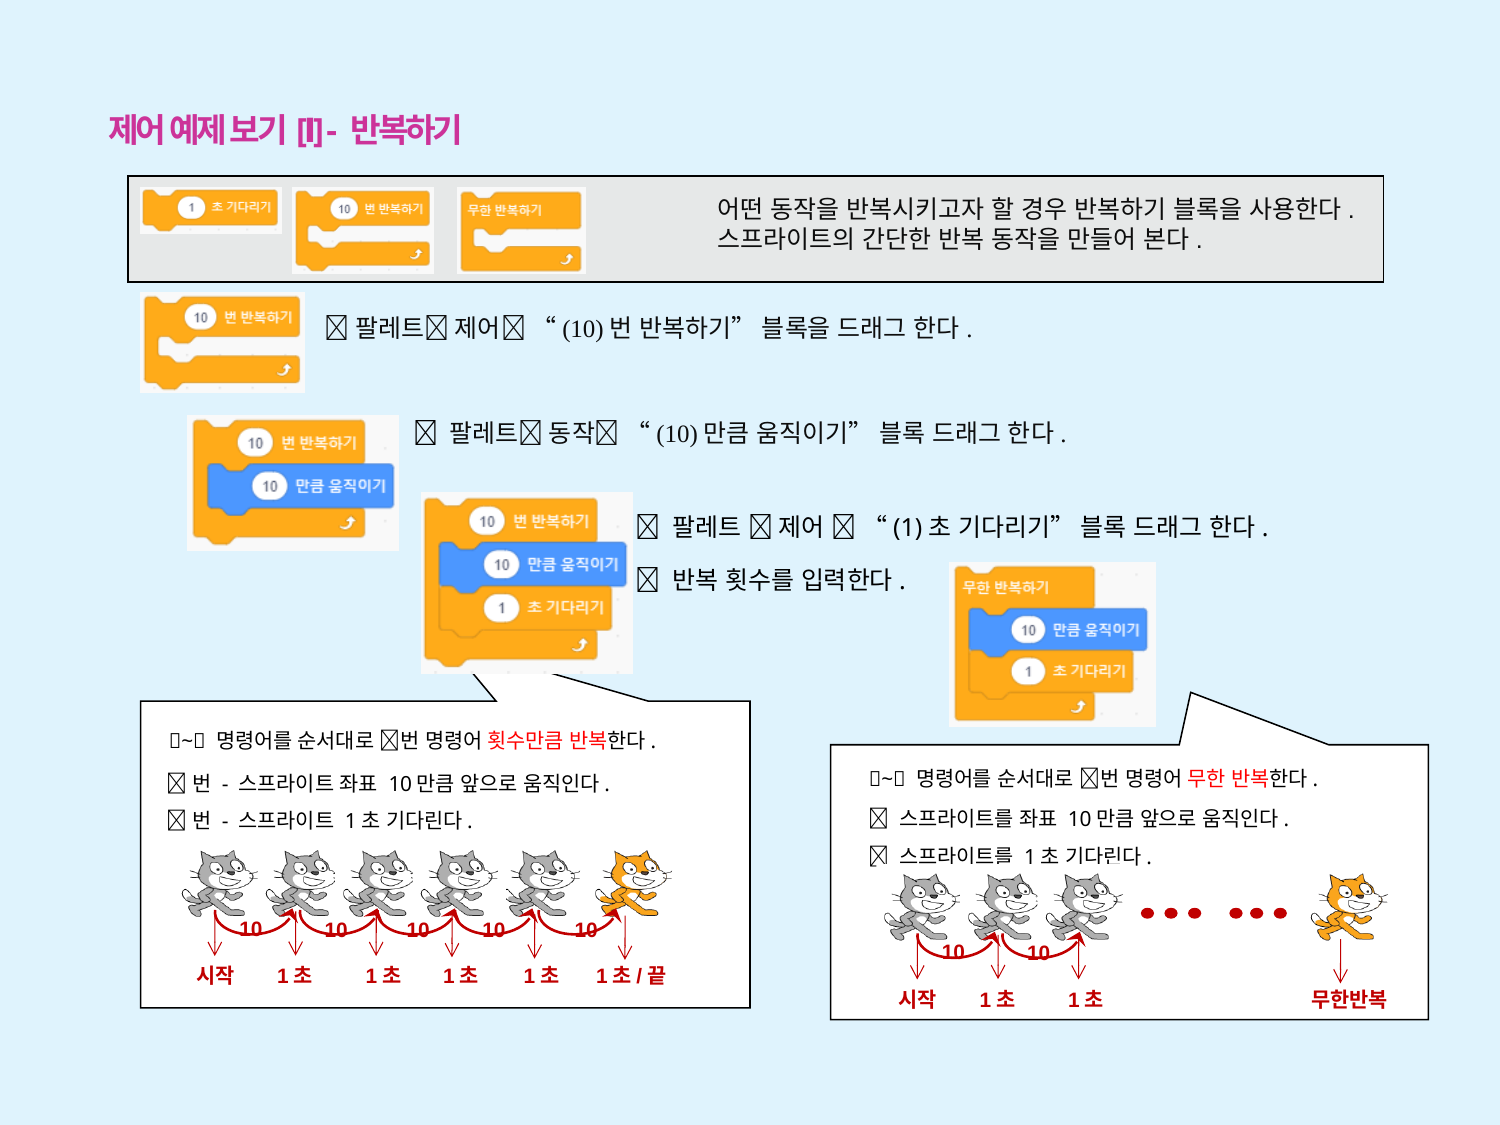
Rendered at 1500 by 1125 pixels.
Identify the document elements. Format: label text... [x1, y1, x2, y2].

picture [128, 176, 1383, 282]
text_box [540, 921, 559, 933]
text_box 1초 [428, 955, 495, 996]
text_box 10 [309, 921, 375, 949]
picture [949, 562, 1156, 727]
text_box 1초 [1053, 979, 1120, 1019]
text_box 10 [1012, 944, 1078, 973]
text_box 10 [559, 921, 624, 950]
text_box 10 [467, 921, 534, 950]
text_box [1273, 907, 1287, 919]
picture [1302, 864, 1396, 944]
text_box 1초/끝 [581, 955, 704, 996]
text_box 1초 [964, 979, 1032, 1019]
text_box [919, 944, 927, 952]
text_box [829, 690, 1430, 1021]
text_box [1164, 907, 1178, 919]
text_box [1250, 907, 1264, 919]
picture [876, 864, 1131, 944]
text_box [1004, 944, 1012, 952]
text_box [459, 921, 467, 930]
text_box 번 - 스프라이트 좌표 10만큼 앞으로 움직인다. 번 - 스프라이트 1초 기다린다. [151, 750, 650, 840]
text_box 10 [224, 921, 292, 948]
text_box [1140, 907, 1155, 919]
text_box [302, 921, 309, 928]
text_box 무한반복 [1296, 979, 1429, 1019]
text_box 시작 [181, 955, 259, 996]
text_box  스프라이트를 좌표 10만큼 앞으로 움직인다.  스프라이트를 1초 기다린다. [854, 786, 1342, 876]
picture [140, 292, 305, 394]
text_box 1초 [262, 955, 329, 996]
text_box  팔레트  제어  “(1)초 기다리기” 블록 드래그 한다. [633, 503, 1285, 549]
text_box  반복 횟수를 입력한다. [633, 557, 1017, 602]
text_box ~ 명령어를 순서대로 번 명령어 무한 반복한다. [854, 758, 1430, 799]
text_box [139, 674, 752, 1009]
text_box [379, 921, 391, 931]
text_box 10 [927, 944, 994, 971]
text_box [1188, 907, 1202, 919]
text_box ~ 명령어를 순서대로 번 명령어 횟수만큼 반복한다. [154, 720, 719, 760]
text_box 10 [453, 936, 459, 949]
picture [187, 415, 399, 551]
text_box 팔레트 제어 “(10)번 반복하기” 블록을 드래그 한다. [309, 304, 1084, 350]
text_box 시작 [883, 979, 962, 1019]
picture [421, 492, 633, 674]
picture [173, 841, 681, 921]
text_box 10 [453, 921, 459, 935]
text_box 10 [391, 921, 451, 949]
text_box [1229, 907, 1243, 919]
text_box 제어 예제 보기[Ⅰ] - 반복하기 [93, 81, 1313, 157]
text_box 1초 [350, 955, 418, 996]
text_box 1초 [508, 955, 576, 996]
text_box [217, 921, 224, 928]
text_box  팔레트 동작 “(10)만큼 움직이기” 블록 드래그 한다. [398, 410, 1102, 455]
